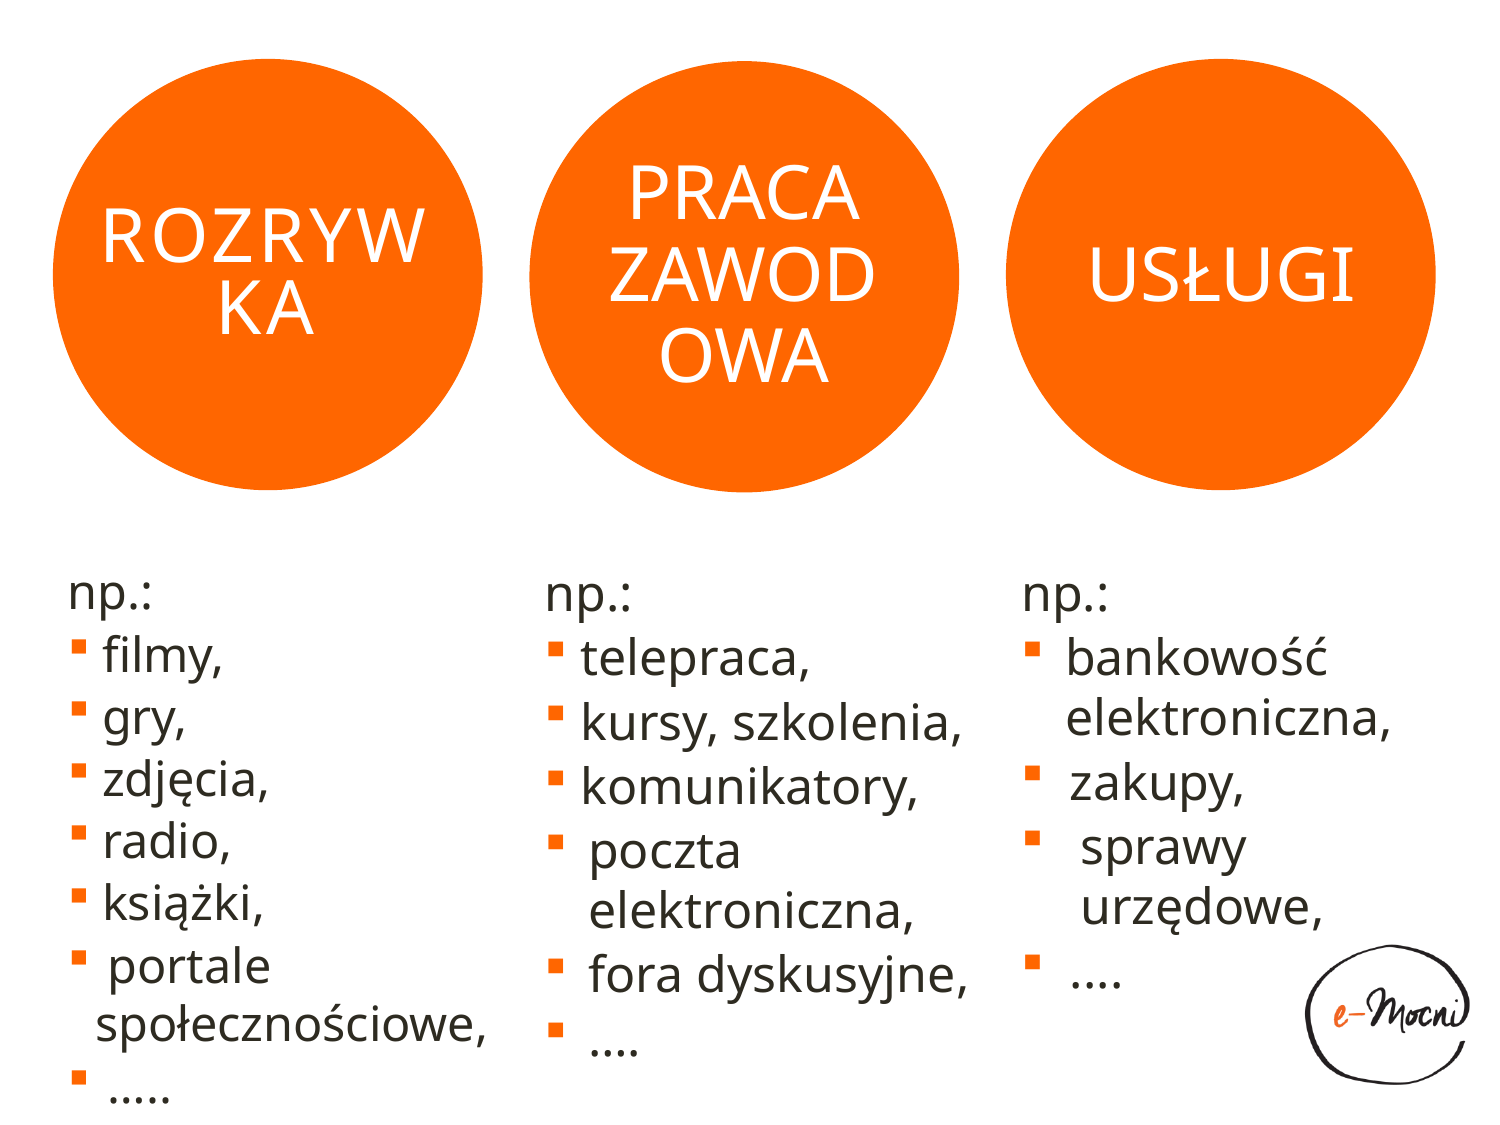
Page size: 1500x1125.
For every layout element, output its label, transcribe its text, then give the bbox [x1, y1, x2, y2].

list PRACA ZAWODOWA [585, 122, 902, 431]
list np.: bankowość elektroniczna, zakupy, sprawy urzędowe, .... [1005, 553, 1436, 1051]
list np.: telepraca, kursy, szkolenia, komunikatory, poczta elektroniczna, fora dyskusyjne, …. [529, 553, 994, 1125]
list USŁUGI [1062, 122, 1379, 431]
picture [1248, 930, 1500, 1098]
title ROZRYWKA [72, 122, 458, 431]
list np.: filmy, gry, zdjęcia, radio, książki, portale społecznościowe, ….. [52, 553, 529, 1125]
